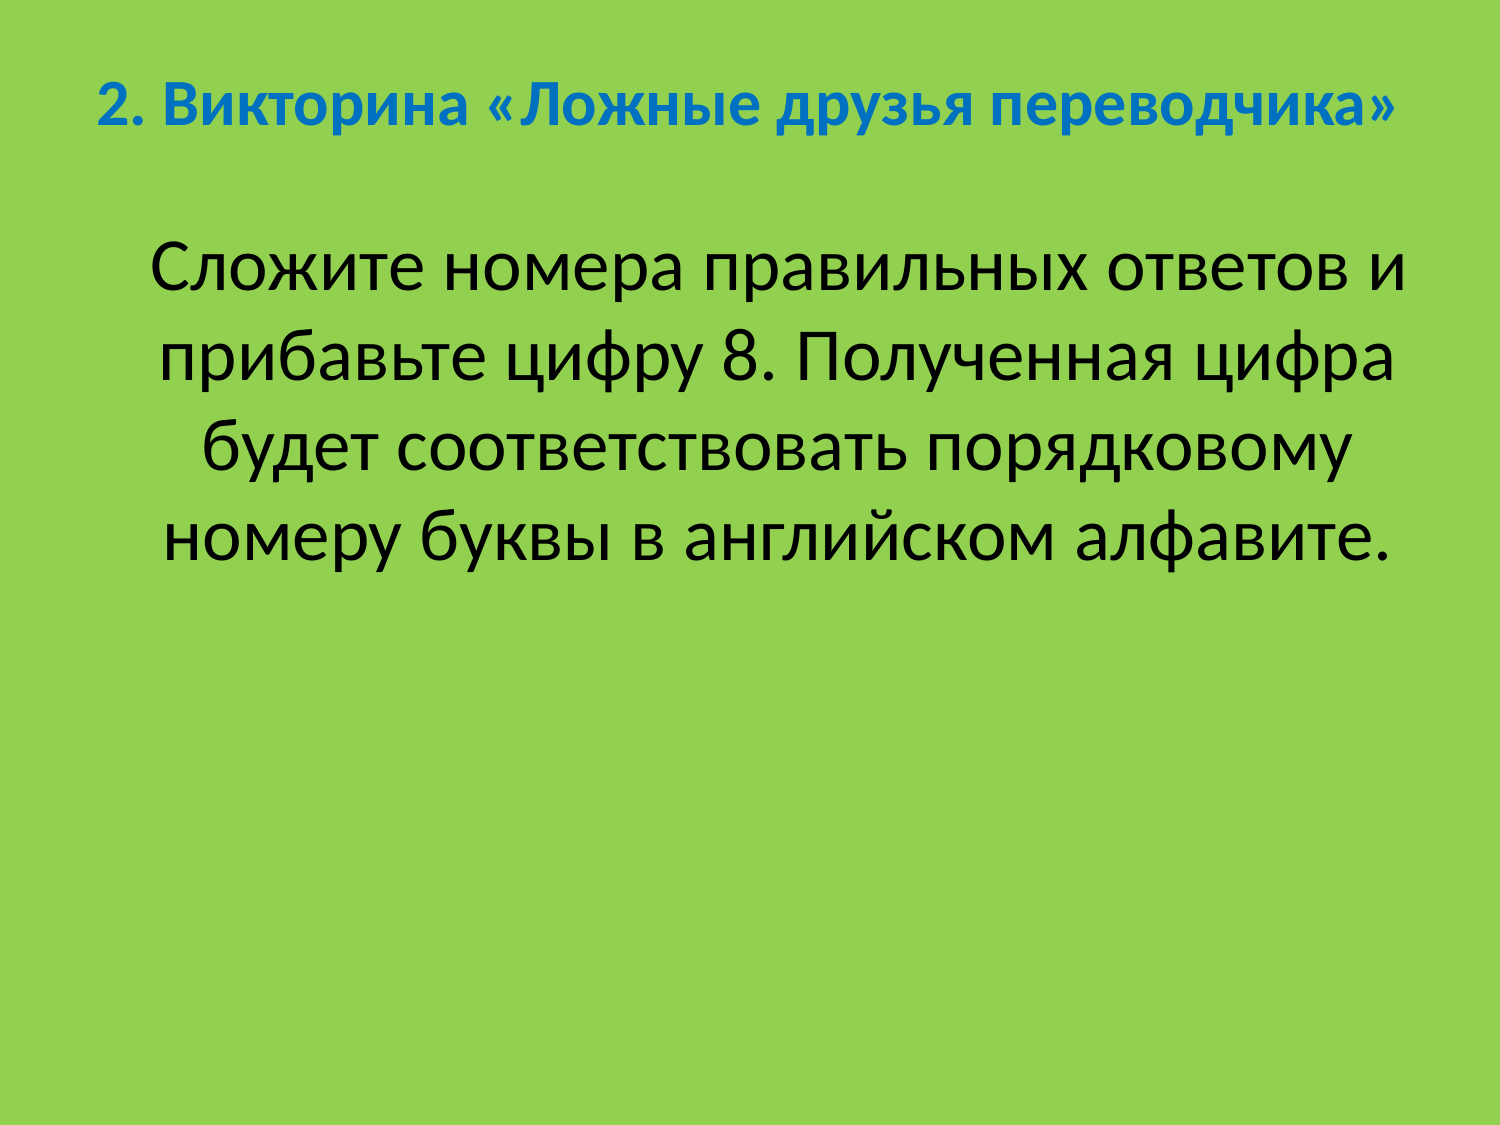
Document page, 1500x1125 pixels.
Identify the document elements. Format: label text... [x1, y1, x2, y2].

title 2. Викторина «Ложные друзья переводчика» [75, 45, 1425, 208]
list Сложите номера правильных ответов и прибавьте цифру 8. Полученная цифра будет соответствовать порядковому номеру буквы в английском алфавите. [75, 208, 1425, 1005]
